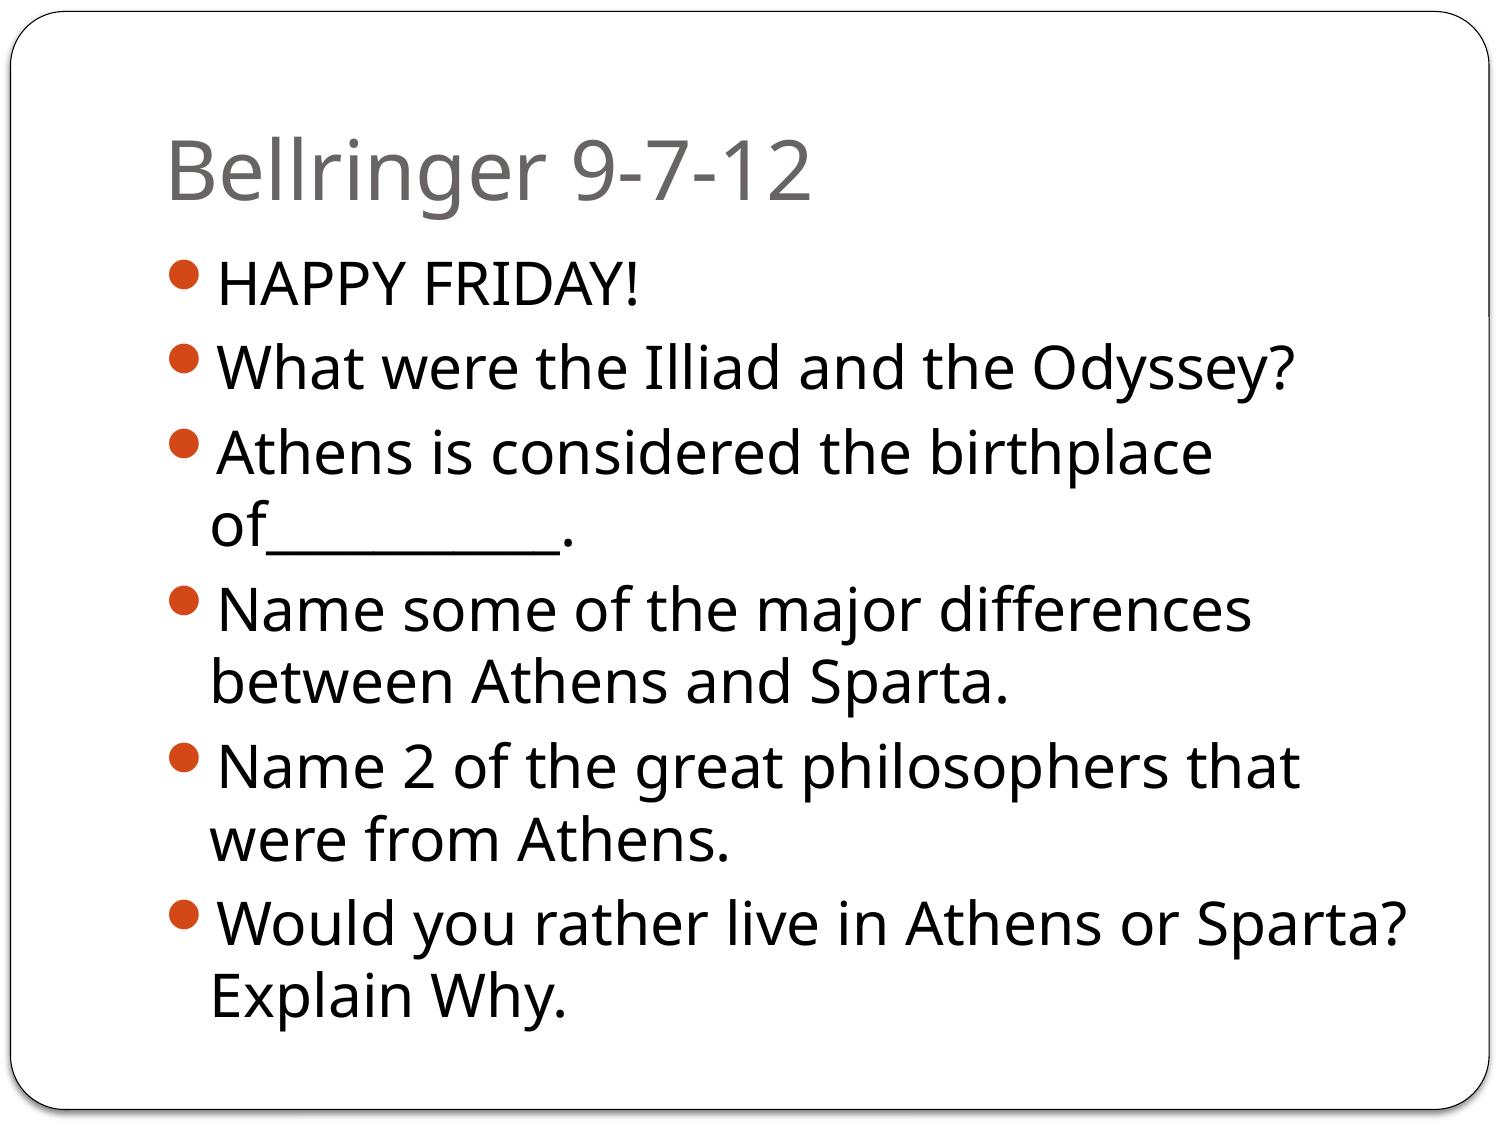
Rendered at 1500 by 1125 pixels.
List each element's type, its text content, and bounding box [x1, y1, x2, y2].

title Bellringer 9-7-12 [150, 45, 1425, 233]
list HAPPY FRIDAY! What were the Illiad and the Odyssey? Athens is considered the birthplace of___________. Name some of the major differences between Athens and Sparta. Name 2 of the great philosophers that were from Athens. Would you rather live in Athens or Sparta? Explain Why. [150, 237, 1425, 988]
